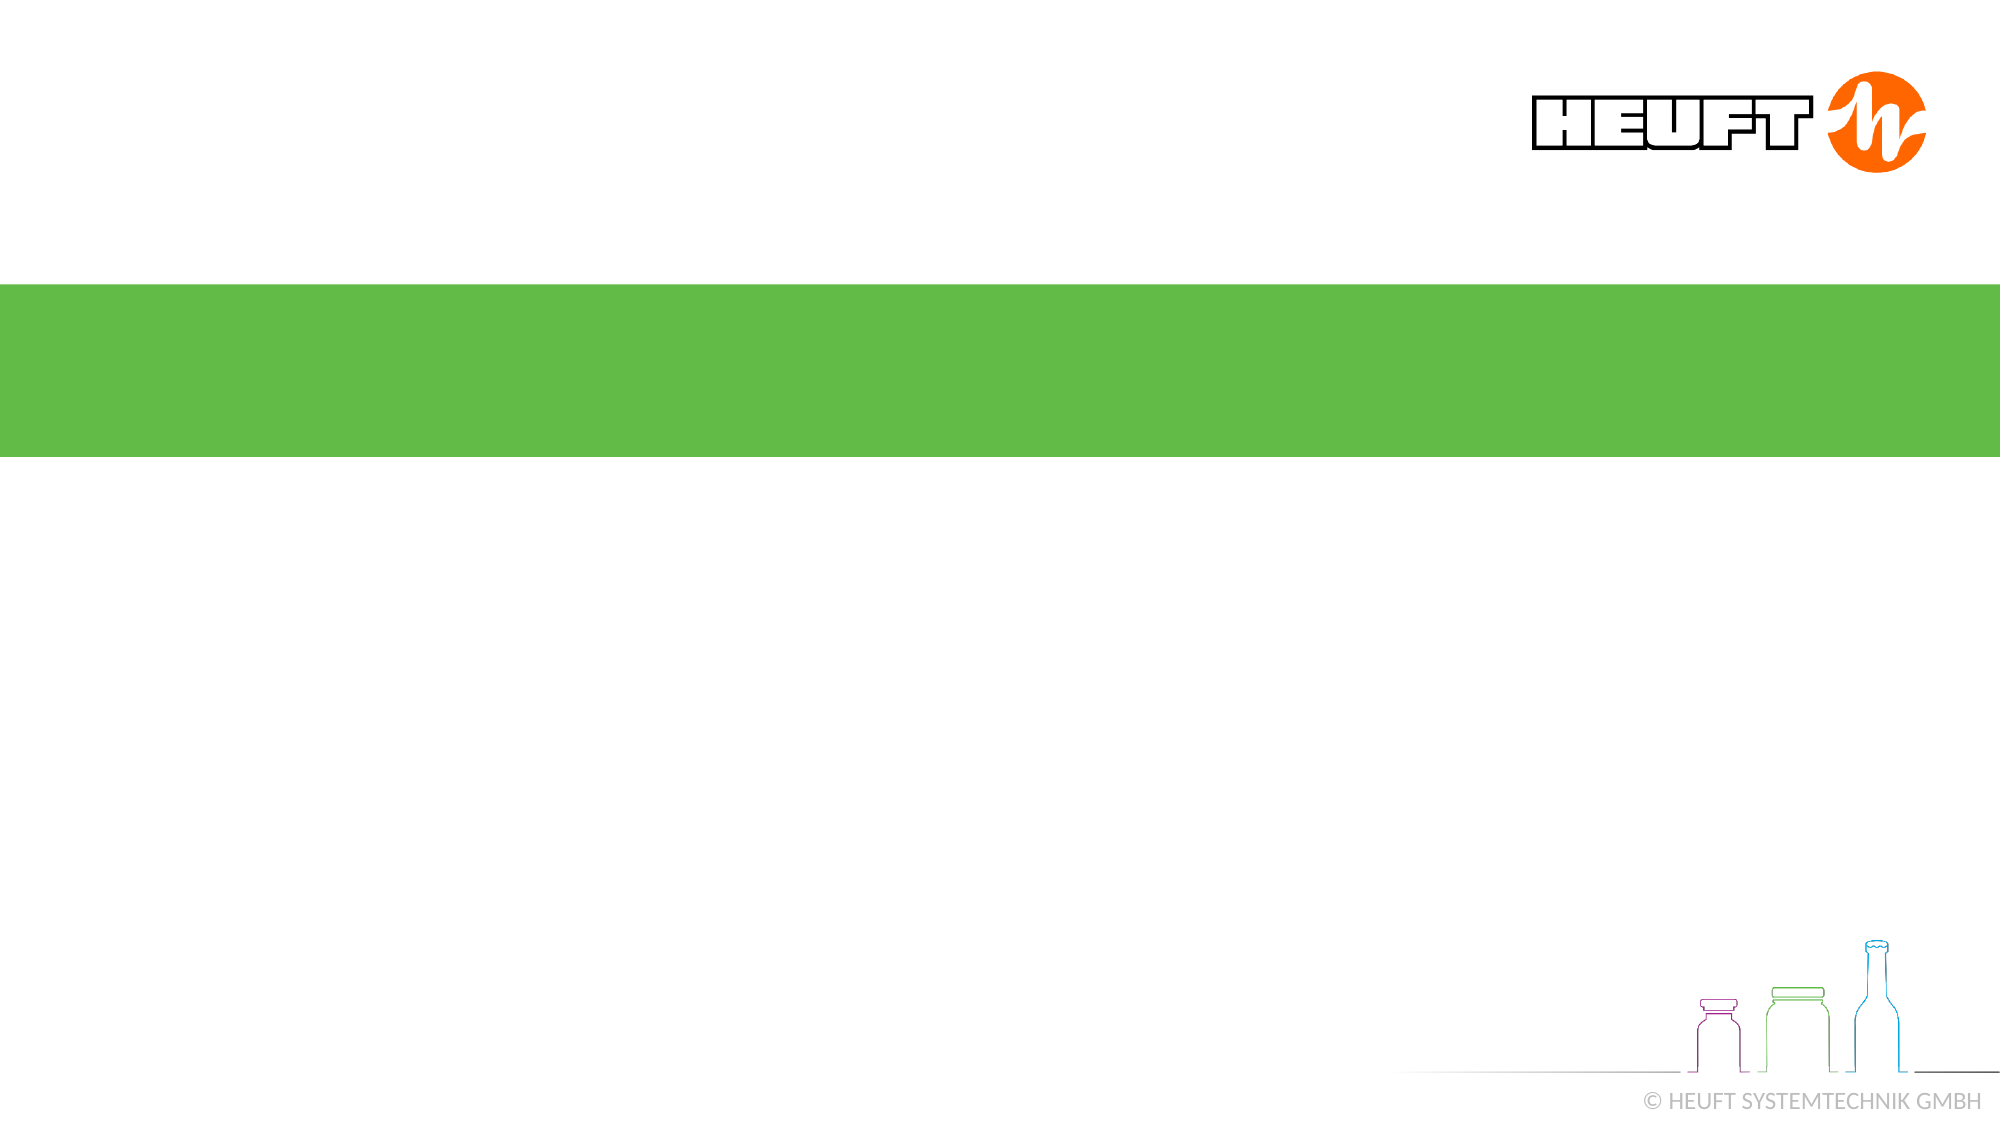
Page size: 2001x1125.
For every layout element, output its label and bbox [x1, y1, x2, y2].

picture [1532, 71, 1927, 173]
picture [1047, 924, 2000, 1091]
